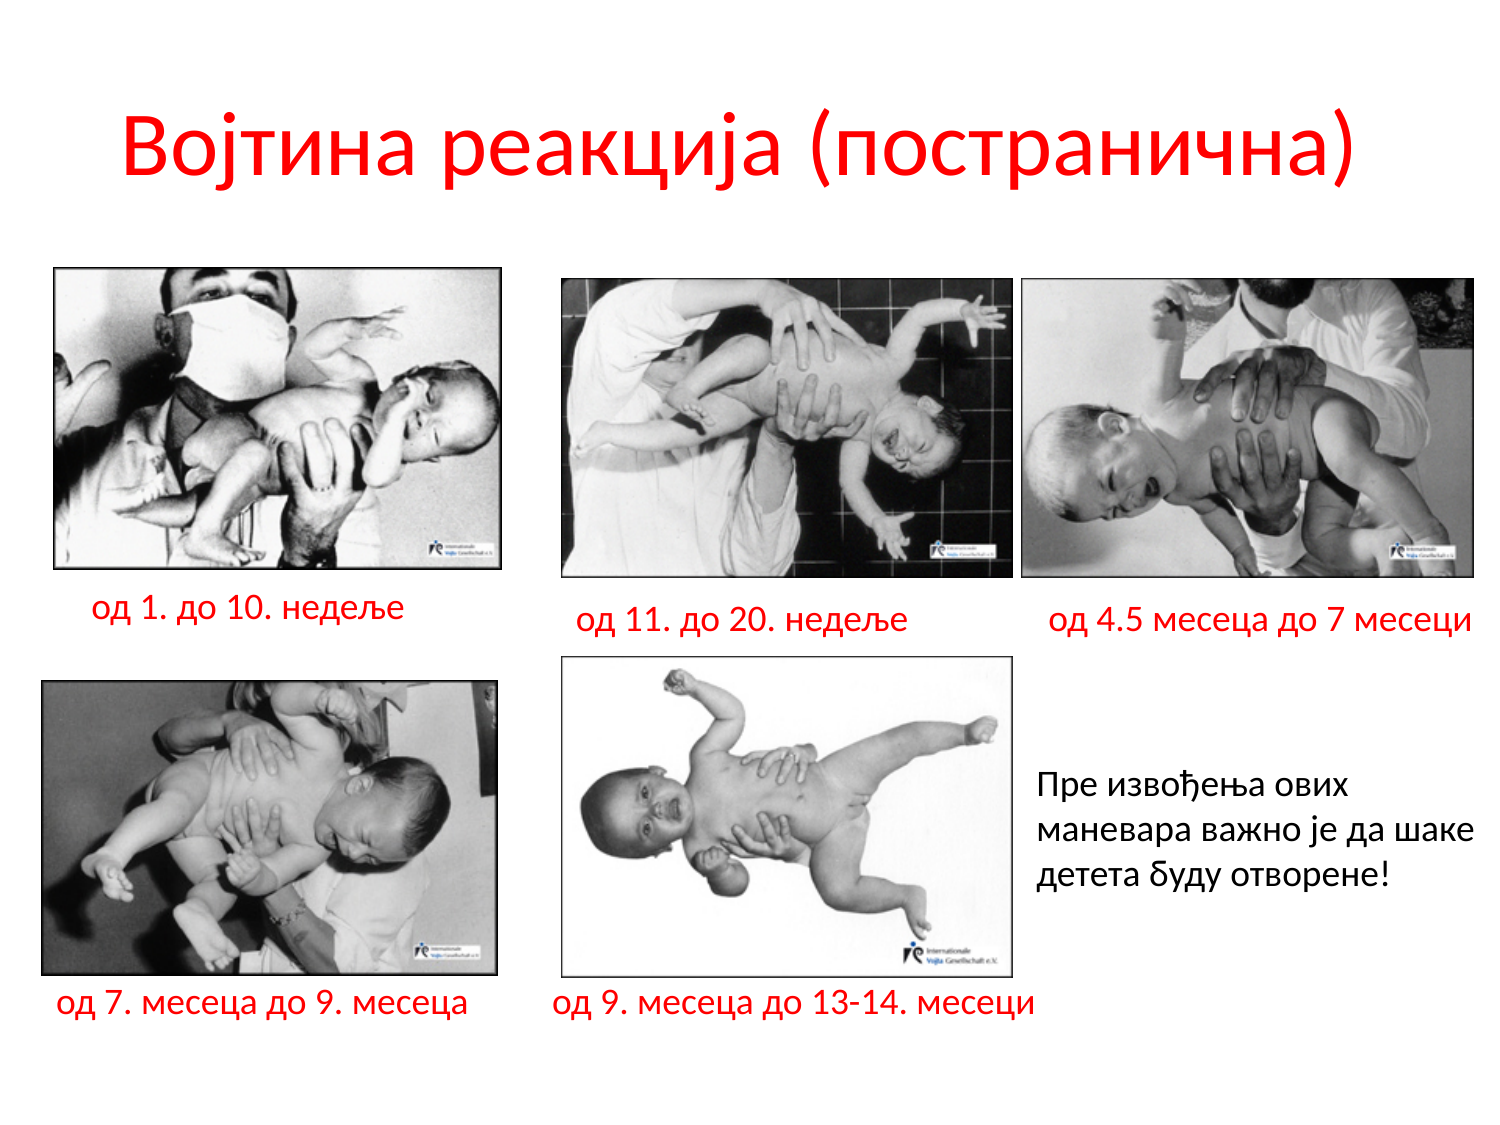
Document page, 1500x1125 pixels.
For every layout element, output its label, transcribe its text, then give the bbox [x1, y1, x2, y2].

text_box од 7. месеца до 9. месеца [41, 969, 508, 1030]
title Војтина реакција (постранична) [75, 45, 1425, 233]
picture [560, 278, 1013, 578]
text_box од 11. до 20. недеље [561, 586, 928, 646]
text_box од 1. до 10. недеље [76, 579, 443, 634]
picture [40, 680, 498, 977]
text_box од 4.5 месеца до 7 месеци [1033, 586, 1500, 646]
text_box Пре извођења ових маневара важно је да шаке детета буду отворене! [1021, 751, 1500, 902]
picture [560, 656, 1013, 978]
picture [1021, 278, 1474, 578]
picture [52, 266, 503, 571]
text_box од 9. месеца до 13-14. месеци [537, 969, 1058, 1030]
